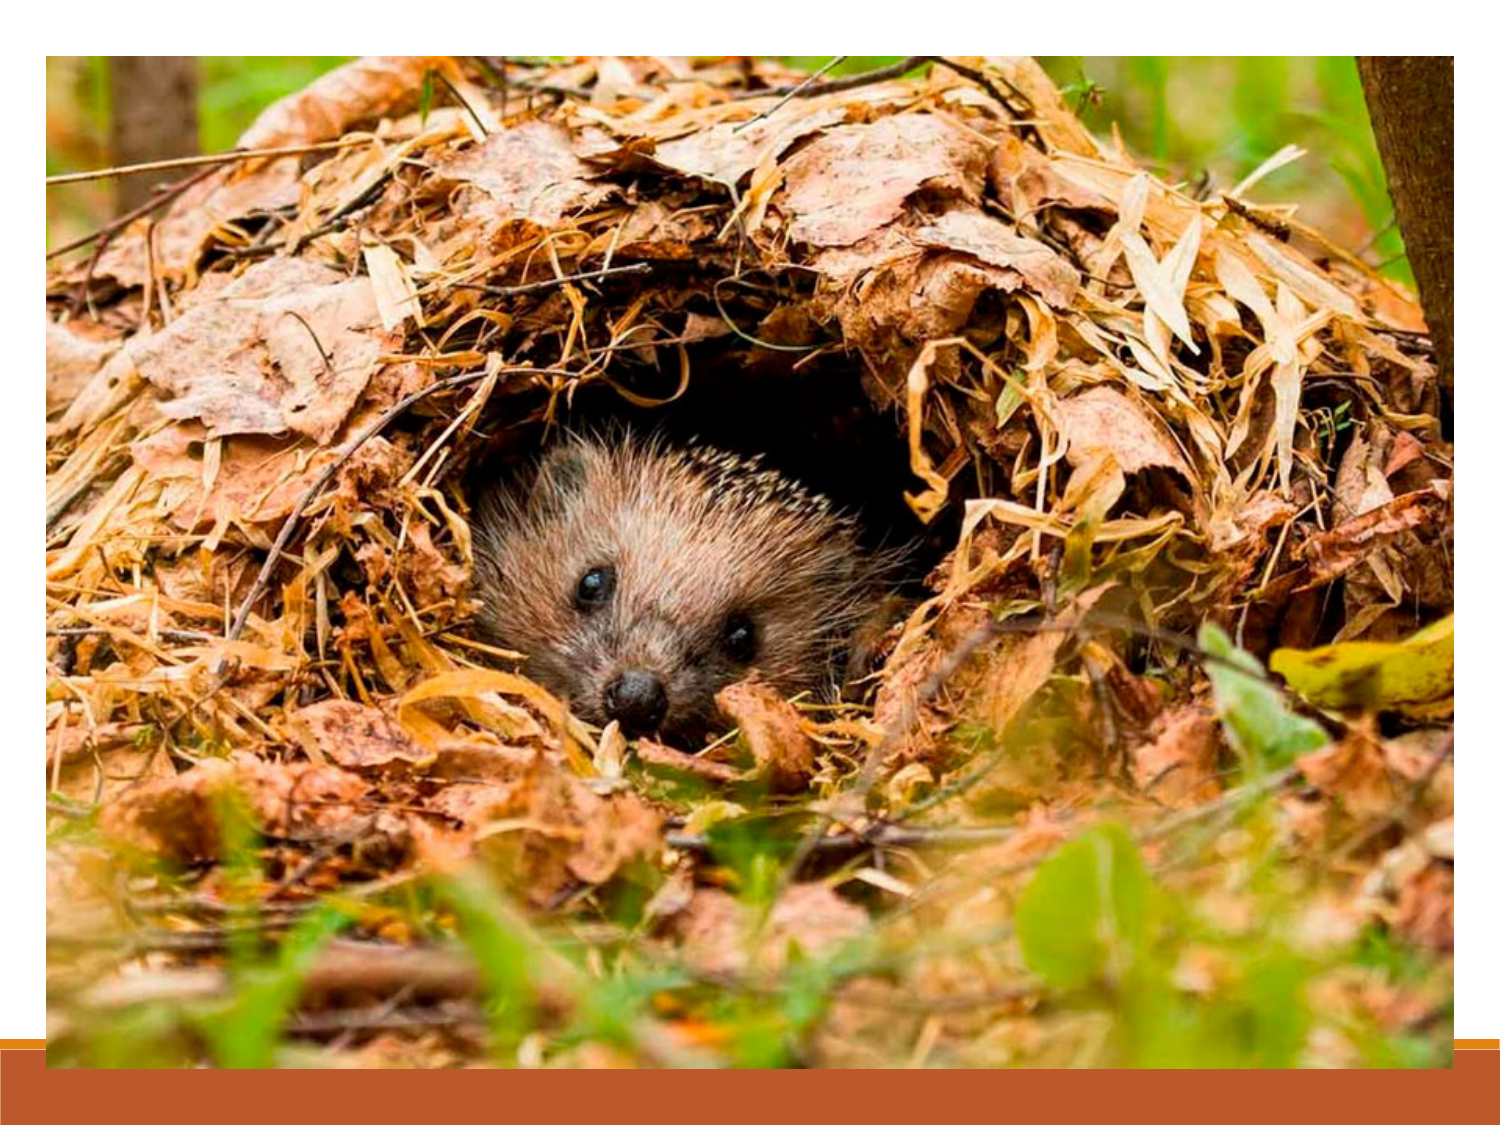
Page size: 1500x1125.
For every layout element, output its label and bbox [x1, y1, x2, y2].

picture [46, 55, 1454, 1070]
